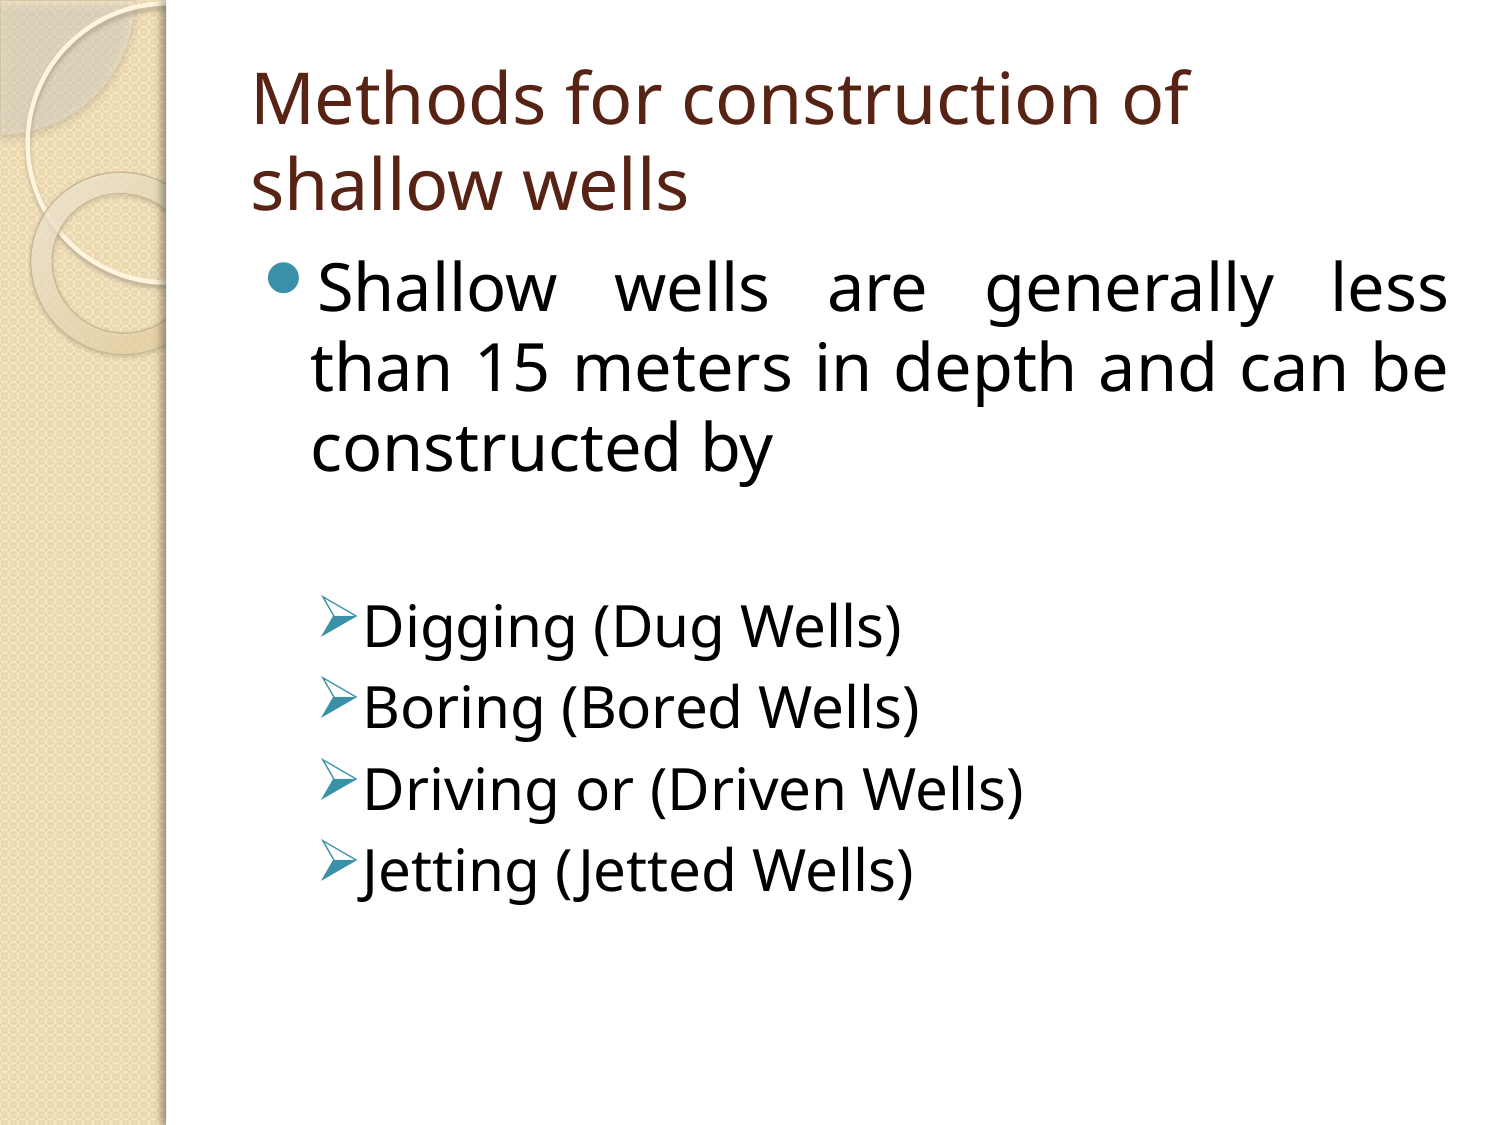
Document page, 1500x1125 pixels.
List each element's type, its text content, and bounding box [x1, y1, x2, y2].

title Methods for construction of shallow wells [235, 45, 1466, 233]
list Shallow wells are generally less than 15 meters in depth and can be constructed by Digging (Dug Wells) Boring (Bored Wells) Driving or (Driven Wells) Jetting (Jetted Wells) [235, 237, 1466, 1025]
